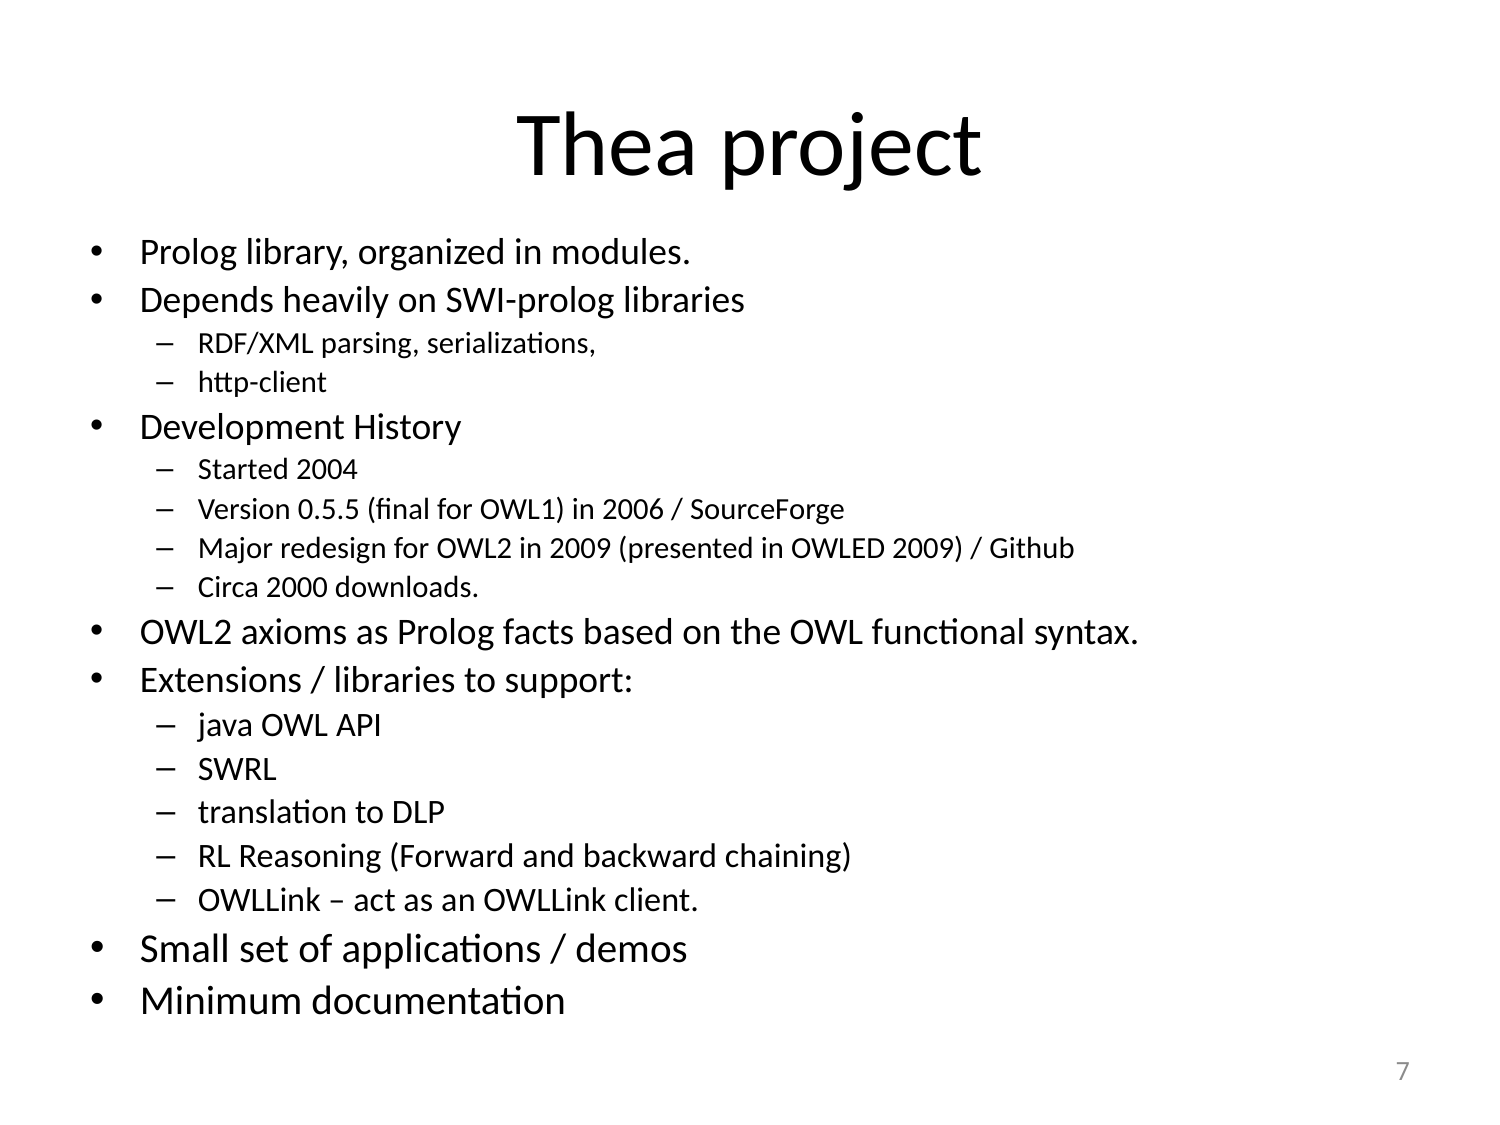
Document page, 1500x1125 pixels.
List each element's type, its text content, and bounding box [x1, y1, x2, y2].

list Prolog library, organized in modules. Depends heavily on SWI-prolog libraries RDF/XML parsing, serializations, http-client Development History Started 2004 Version 0.5.5 (final for OWL1) in 2006 / SourceForge Major redesign for OWL2 in 2009 (presented in OWLED 2009) / Github Circa 2000 downloads. OWL2 axioms as Prolog facts based on the OWL functional syntax. Extensions / libraries to support: java OWL API SWRL translation to DLP RL Reasoning (Forward and backward chaining) OWLLink – act as an OWLLink client. Small set of applications / demos Minimum documentation [75, 224, 1425, 1038]
title Thea project [75, 45, 1425, 224]
slide_number 7 [1074, 1042, 1425, 1103]
